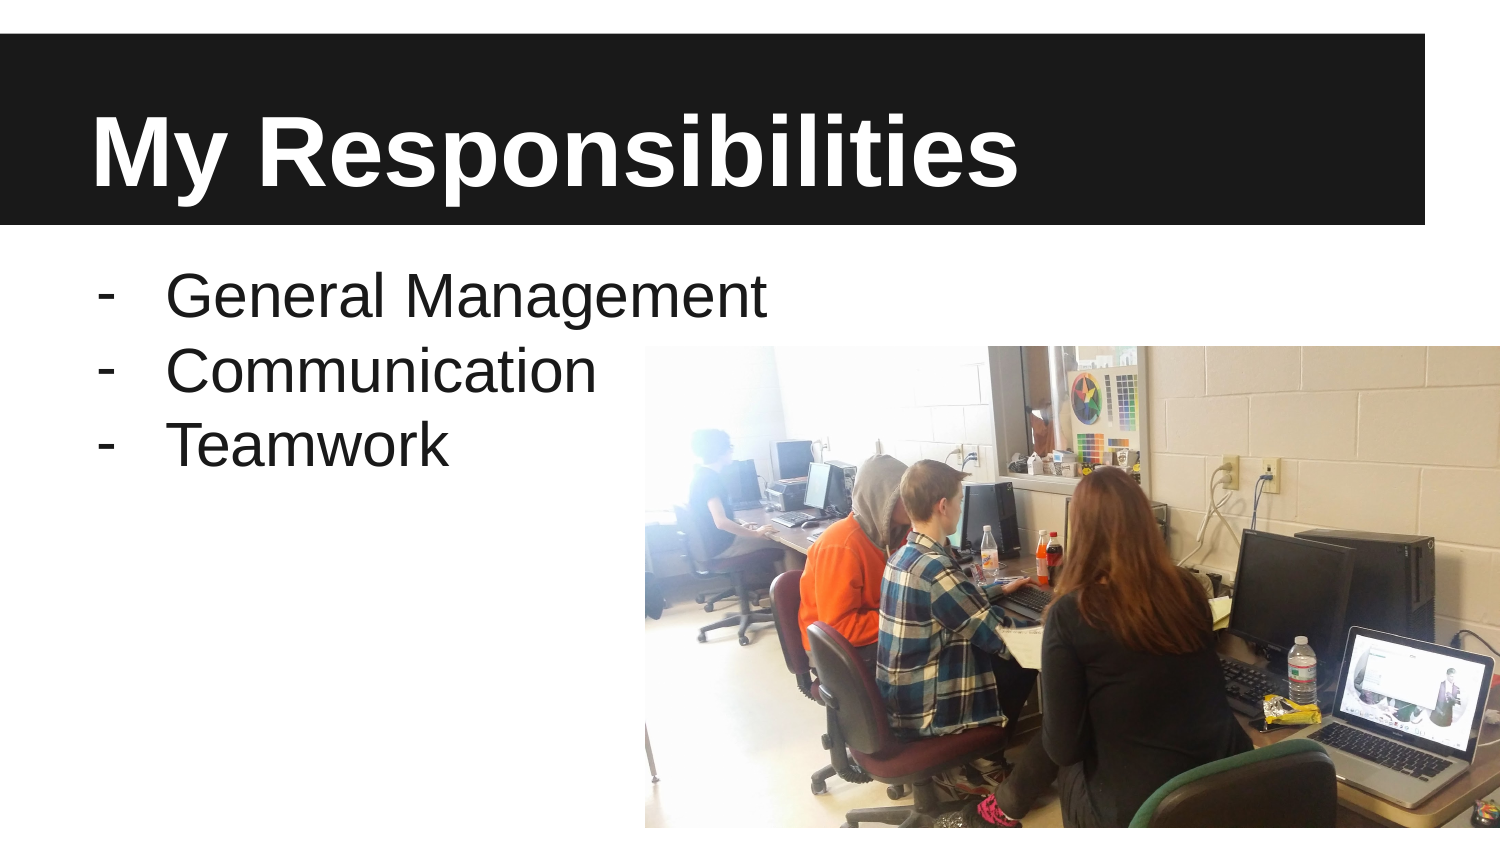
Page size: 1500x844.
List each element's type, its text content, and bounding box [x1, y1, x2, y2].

picture [645, 346, 1500, 828]
title My Responsibilities [75, 33, 1425, 221]
list General Management Communication Teamwork [75, 239, 1425, 808]
